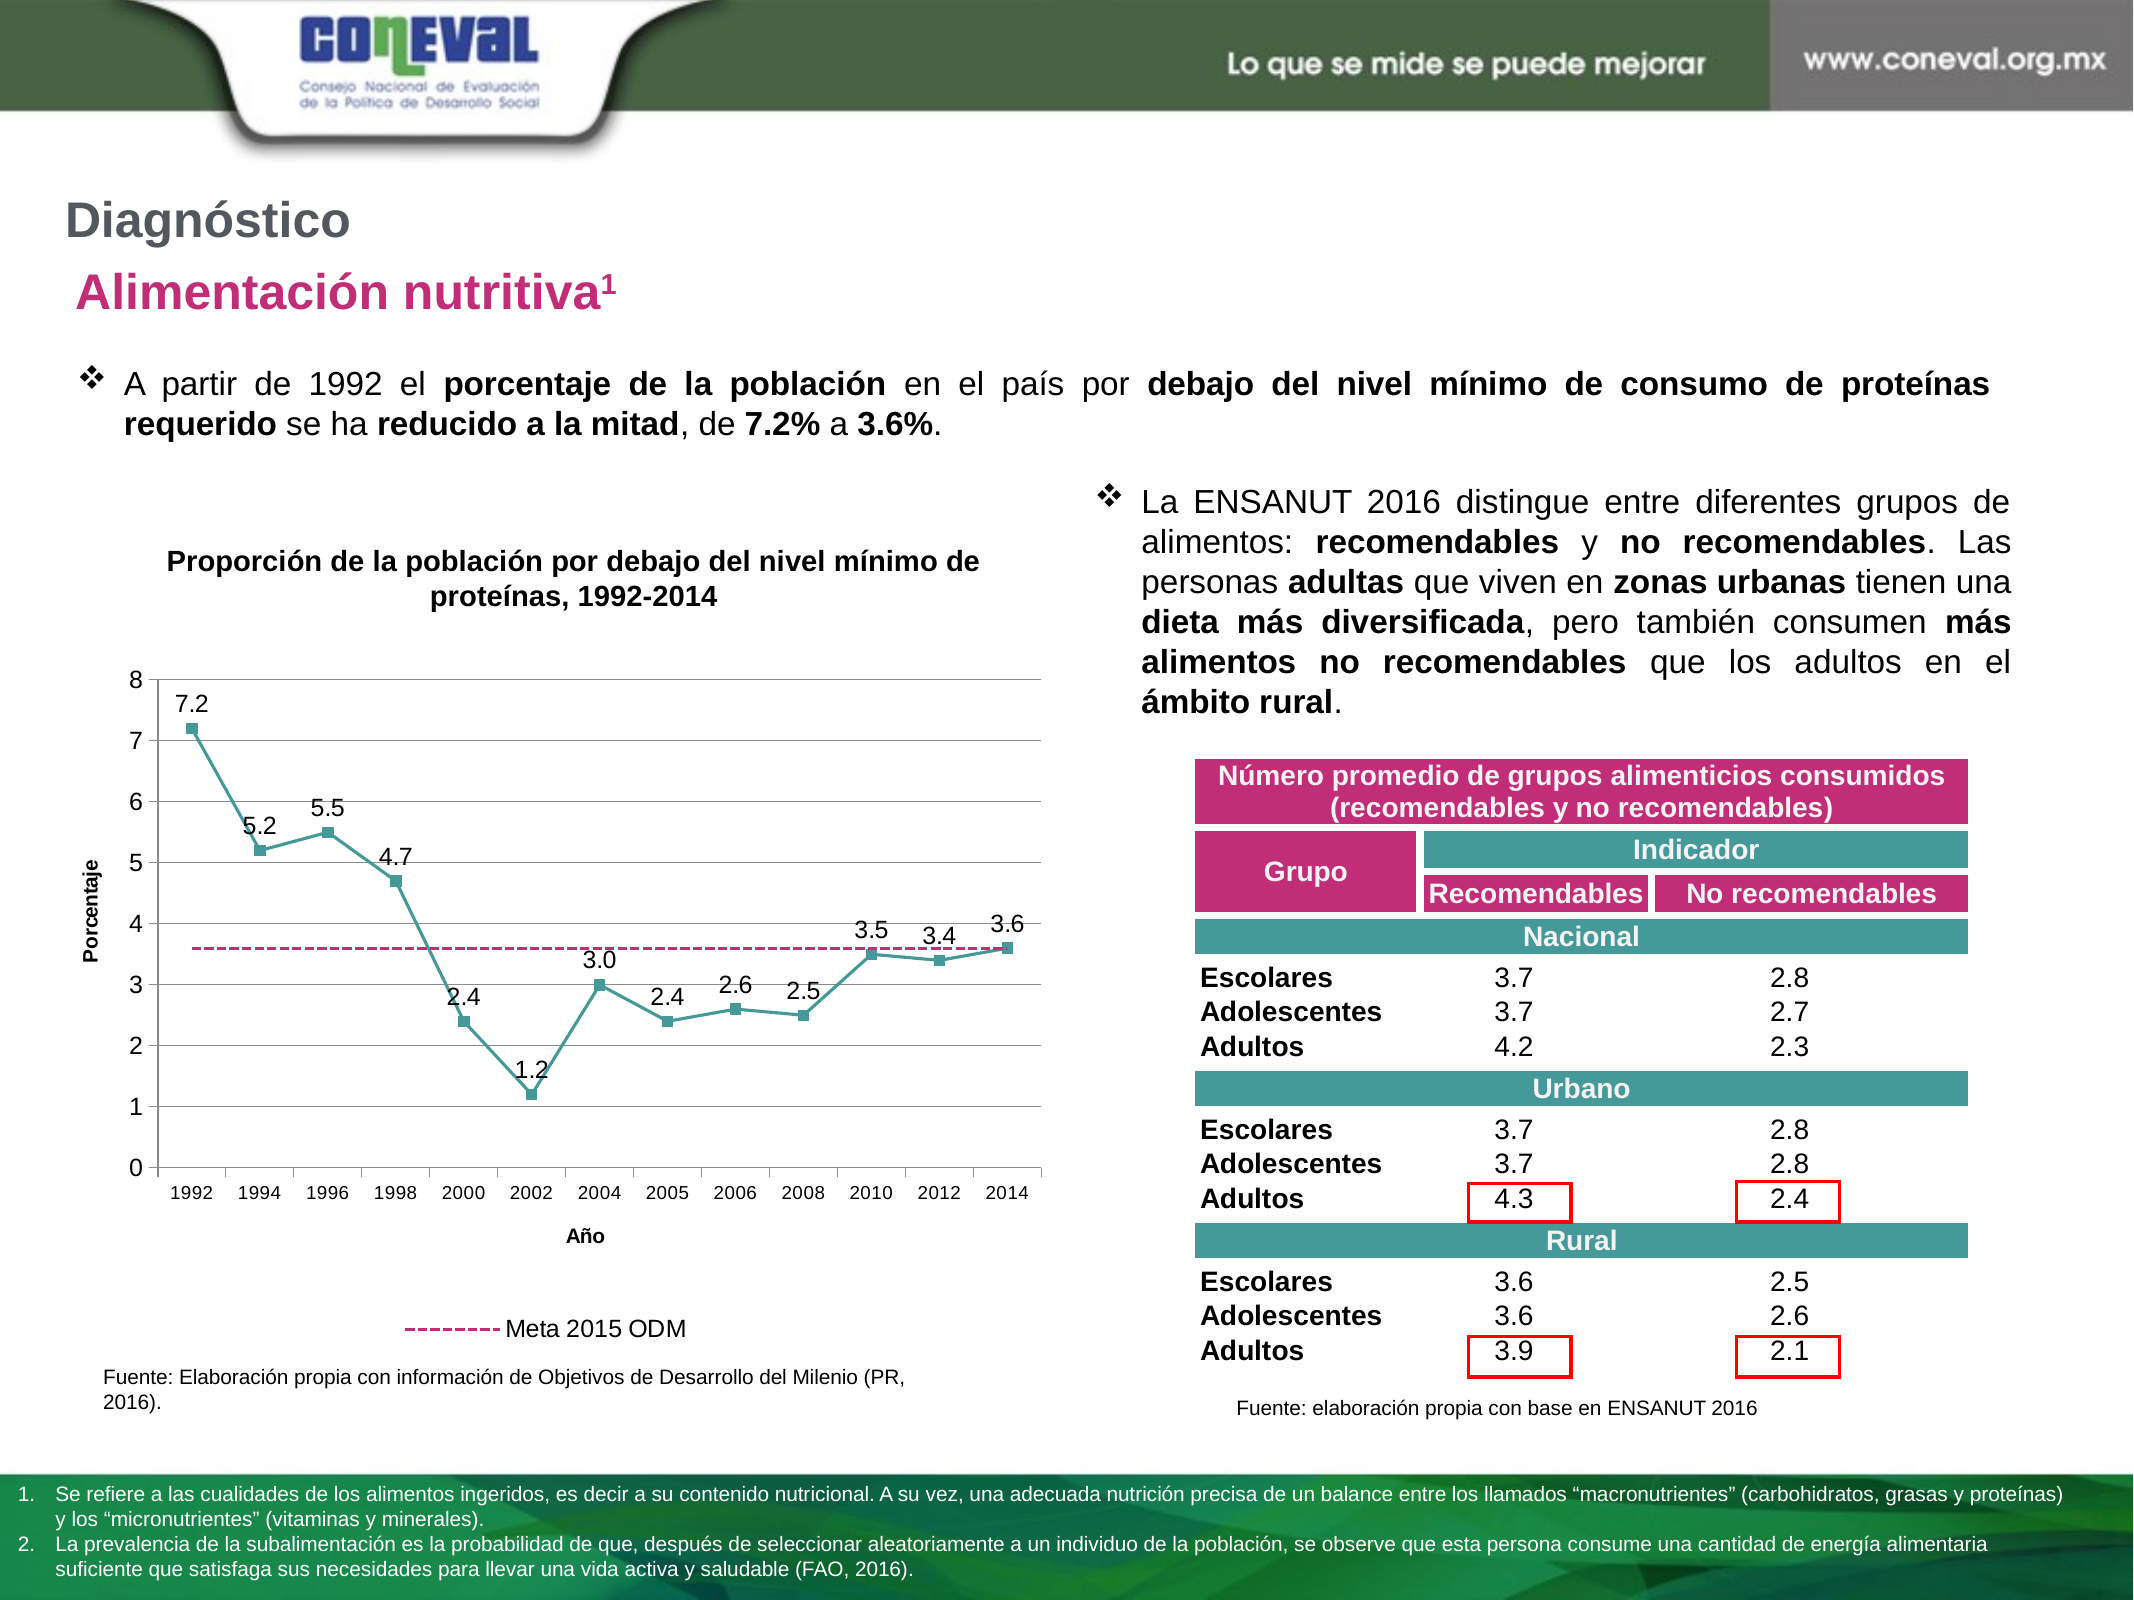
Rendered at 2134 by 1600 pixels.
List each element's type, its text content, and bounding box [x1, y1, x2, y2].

text_box Proporción de la población por debajo del nivel mínimo de proteínas, 1992-2014 [84, 535, 1063, 620]
text_box La ENSANUT 2016 distingue entre diferentes grupos de alimentos: recomendables y no recomendables. Las personas adultas que viven en zonas urbanas tienen una dieta más diversificada, pero también consumen más alimentos no recomendables que los adultos en el ámbito rural. [1086, 471, 2020, 728]
text_box A partir de 1992 el porcentaje de la población en el país por debajo del nivel mínimo de consumo de proteínas requerido se ha reducido a la mitad, de 7.2% a 3.6%. [68, 353, 2000, 451]
picture [0, 0, 2134, 1600]
chart [43, 636, 1049, 1349]
text_box Fuente: Elaboración propia con información de Objetivos de Desarrollo del Milenio (PR, 2016). [88, 1356, 932, 1421]
text_box Alimentación nutritiva1 [60, 252, 632, 328]
text_box Se refiere a las cualidades de los alimentos ingeridos, es decir a su contenido nutricional. A su vez, una adecuada nutrición precisa de un balance entre los llamados “macronutrientes” (carbohidratos, grasas y proteínas) y los “micronutrientes” (vitaminas y minerales). La prevalencia de la subalimentación es la probabilidad de que, después de seleccionar aleatoriamente a un individuo de la población, se observe que esta persona consume una cantidad de energía alimentaria suficiente que satisfaga sus necesidades para llevar una vida activa y saludable (FAO, 2016). [3, 1473, 2088, 1588]
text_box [1065, 752, 2100, 1437]
text_box Diagnóstico [56, 179, 2077, 257]
